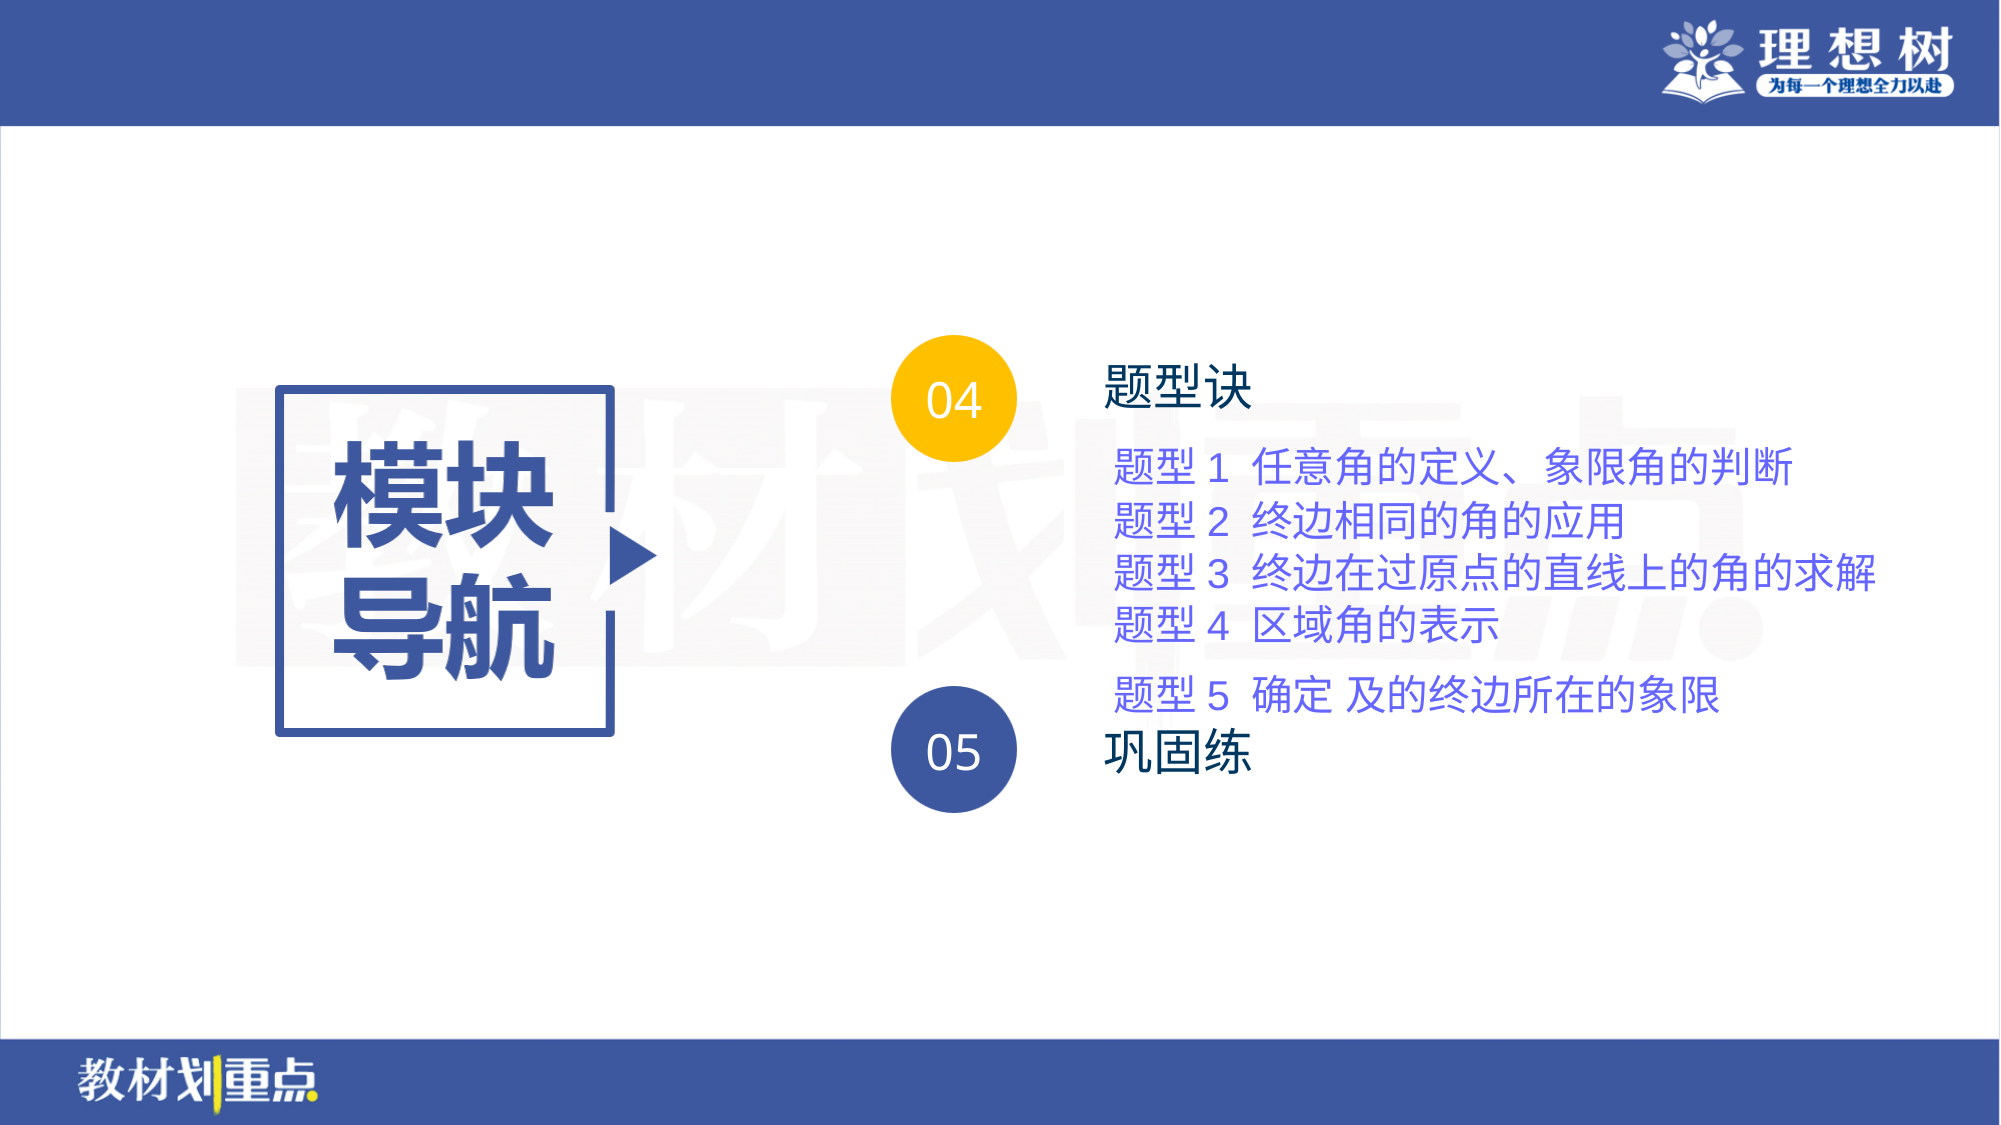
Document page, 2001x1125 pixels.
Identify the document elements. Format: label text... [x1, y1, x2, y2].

text_box 题型2 终边相同的角的应用 [1113, 495, 2000, 542]
text_box 题型1 任意角的定义、象限角的判断 [1113, 441, 2000, 489]
picture [0, 0, 2000, 1125]
text_box 题型3 终边在过原点的直线上的角的求解 [1113, 547, 2000, 594]
text_box 题型4 区域角的表示 [1113, 599, 2000, 646]
